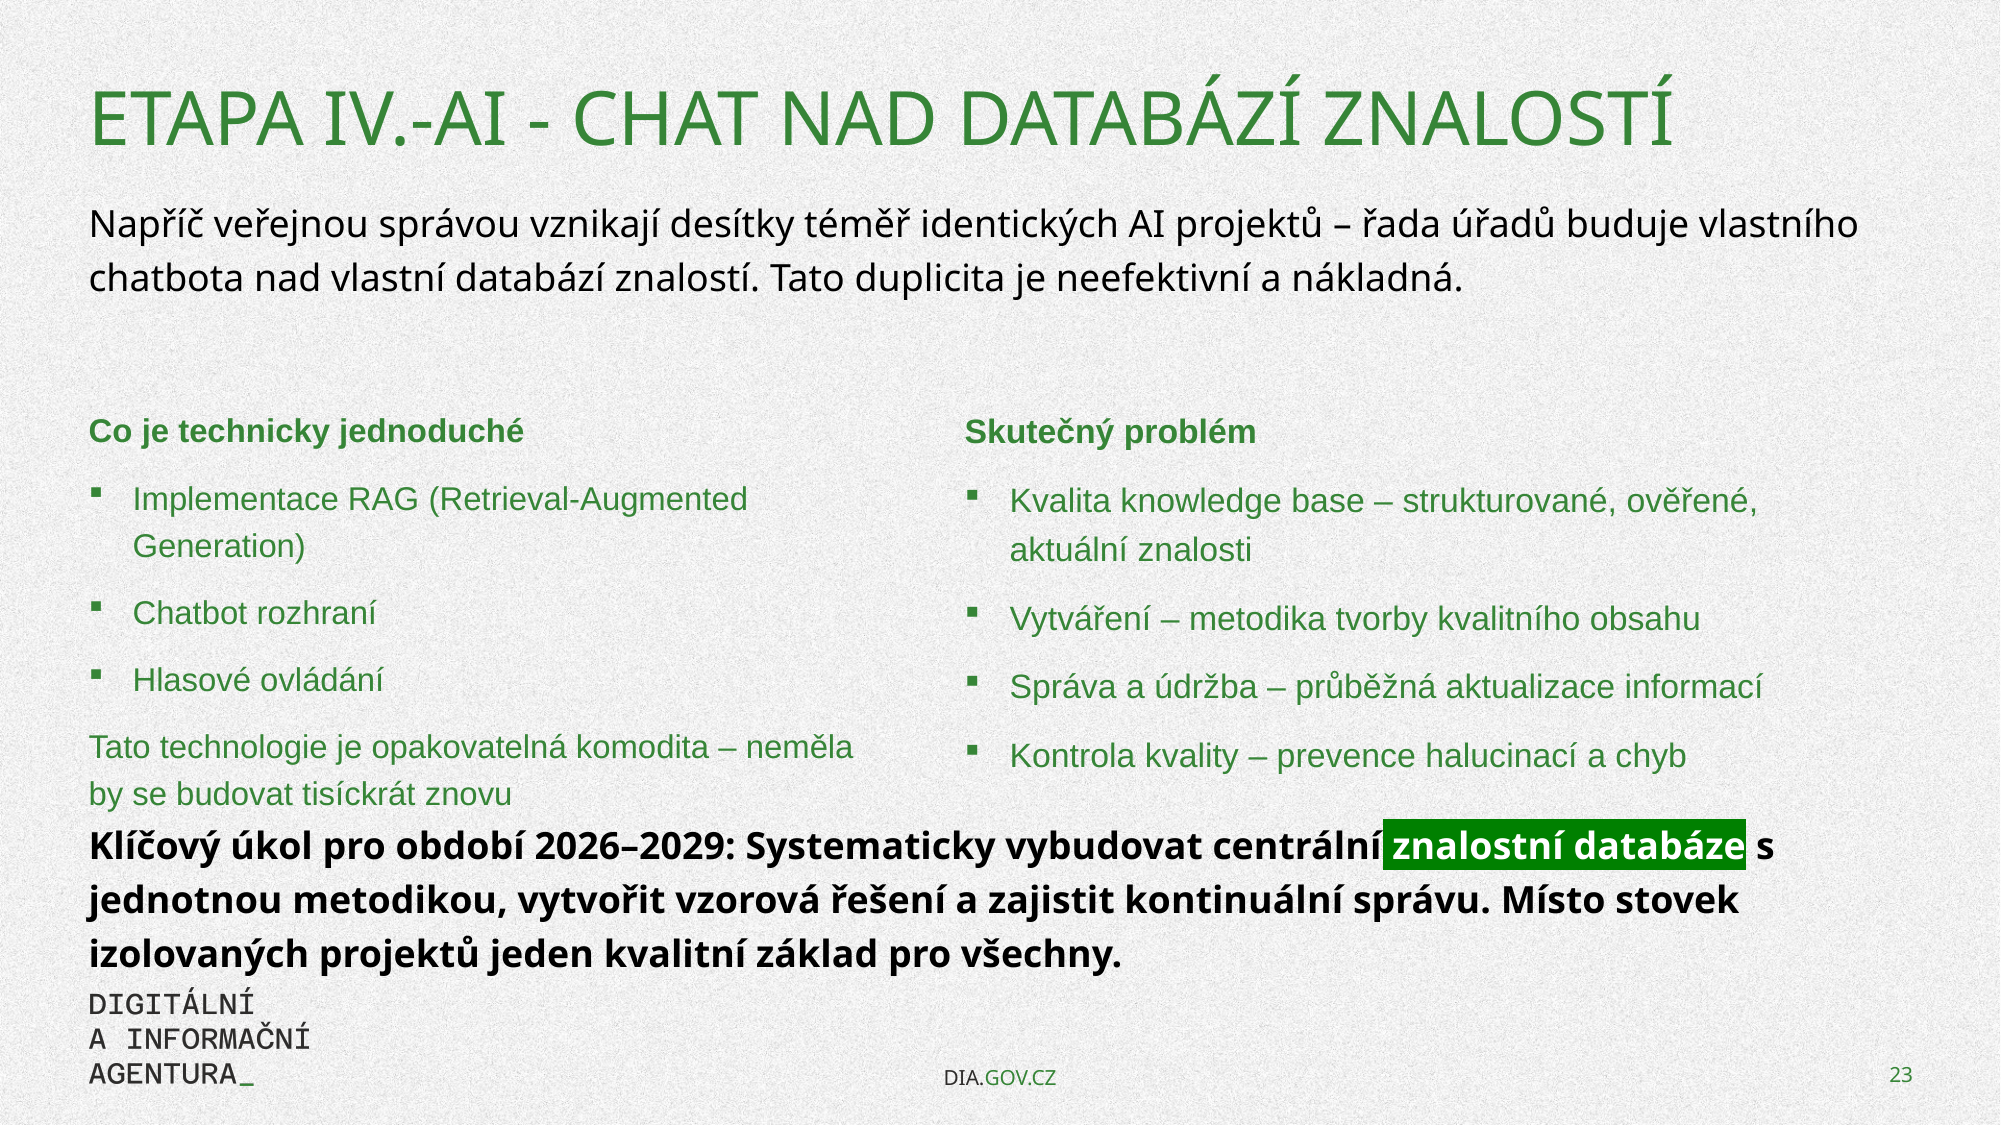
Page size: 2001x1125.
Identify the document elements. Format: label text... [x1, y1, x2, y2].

list Co je technicky jednoduché Implementace RAG (Retrieval-Augmented Generation) Chatbot rozhraní Hlasové ovládání Tato technologie je opakovatelná komodita – neměla by se budovat tisíckrát znovu [88, 402, 895, 812]
footer DIA.GOV.CZ [558, 1037, 1442, 1098]
slide_number 23 [1612, 1037, 1928, 1098]
list Napříč veřejnou správou vznikají desítky téměř identických AI projektů – řada úřadů buduje vlastního chatbota nad vlastní databází znalostí. Tato duplicita je neefektivní a nákladná. [88, 191, 1912, 356]
text_box Skutečný problém Kvalita knowledge base – strukturované, ověřené, aktuální znalosti Vytváření – metodika tvorby kvalitního obsahu Správa a údržba – průběžná aktualizace informací Kontrola kvality – prevence halucinací a chyb [964, 402, 1771, 813]
text_box Klíčový úkol pro období 2026–2029: Systematicky vybudovat centrální znalostní databáze s jednotnou metodikou, vytvořit vzorová řešení a zajistit kontinuální správu. Místo stovek izolovaných projektů jeden kvalitní základ pro všechny. [88, 812, 1928, 977]
picture [0, 0, 2001, 1125]
title ETAPA IV.-AI - Chat nad databází znalostí [88, 70, 1912, 166]
